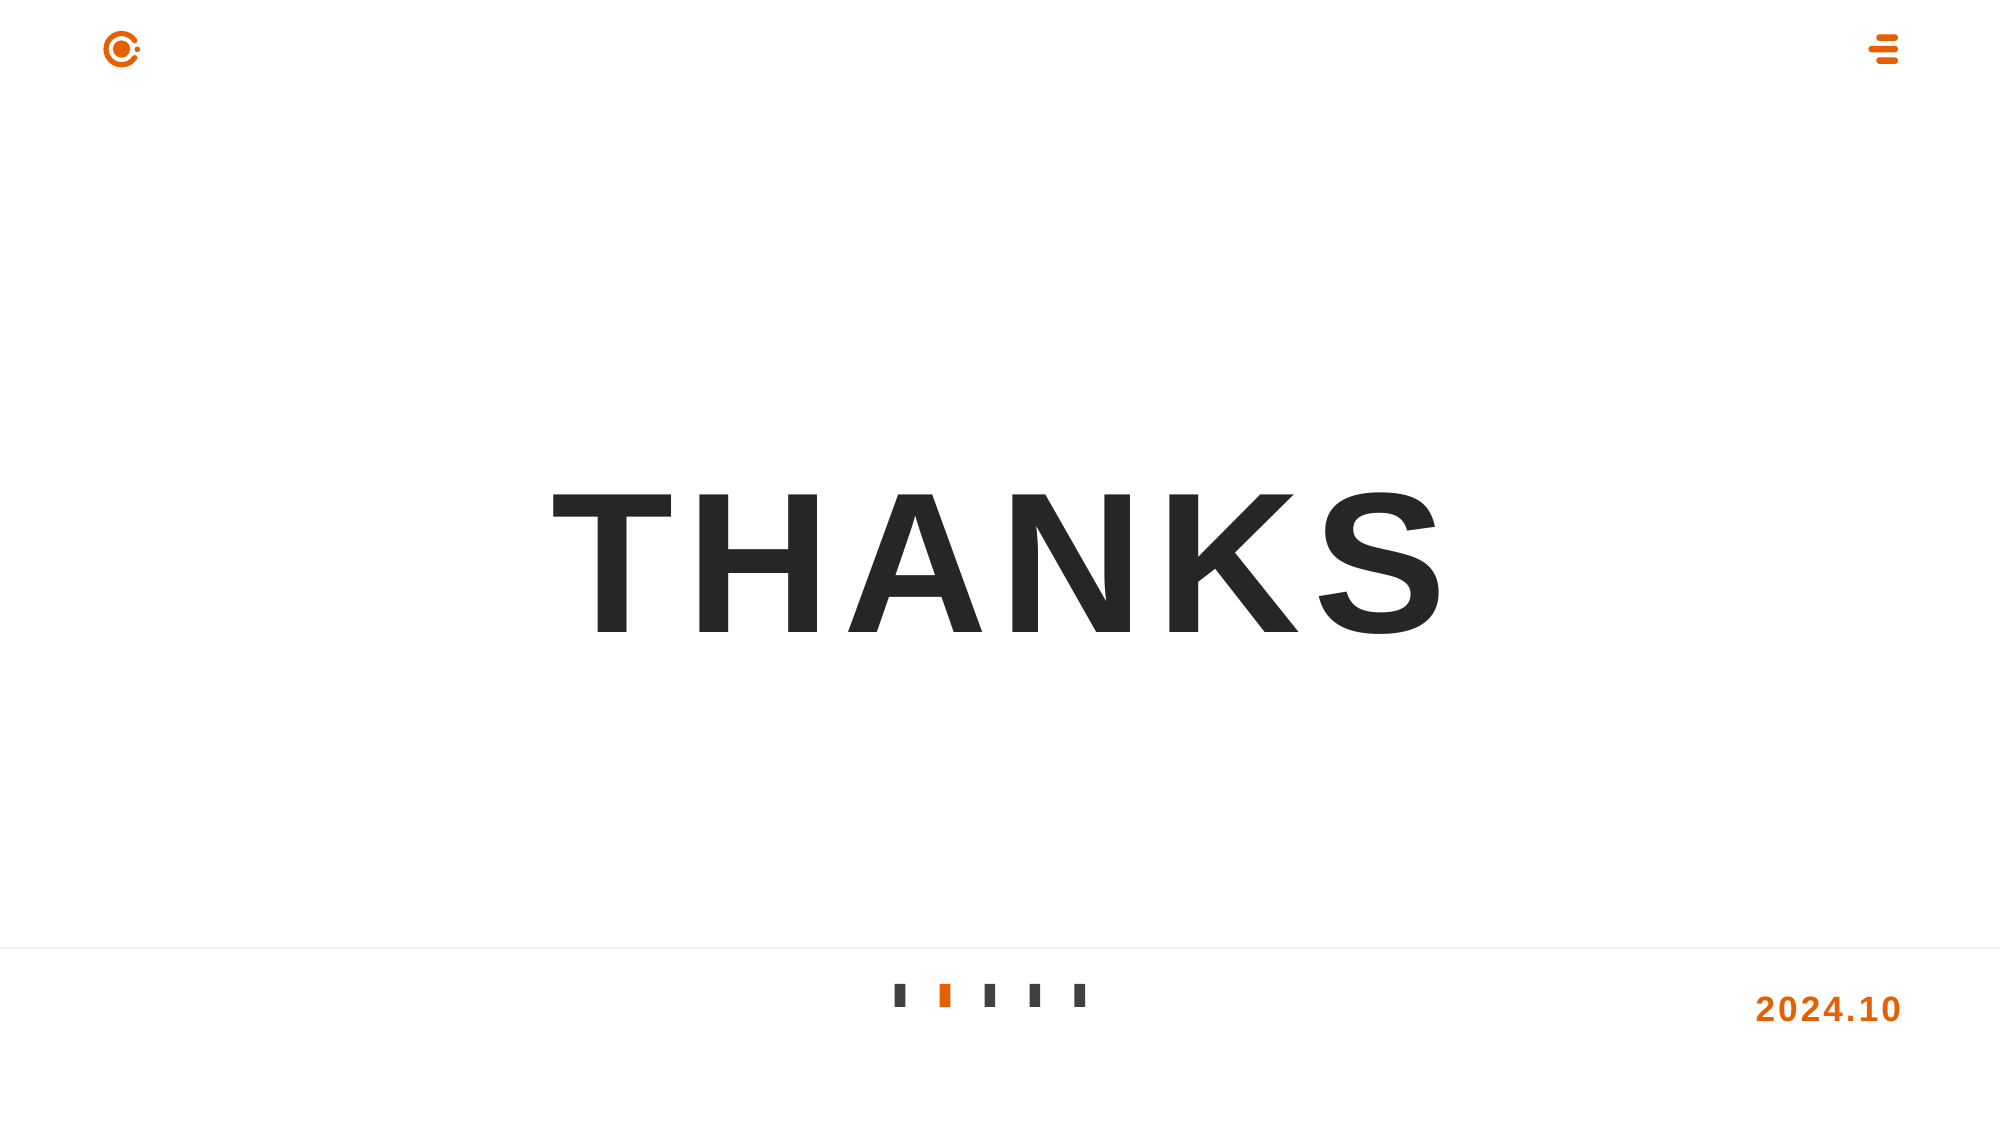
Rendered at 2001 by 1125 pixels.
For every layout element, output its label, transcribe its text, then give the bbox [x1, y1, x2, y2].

title THANKS [109, 424, 1891, 704]
list 2024.10 [1644, 965, 1916, 1037]
